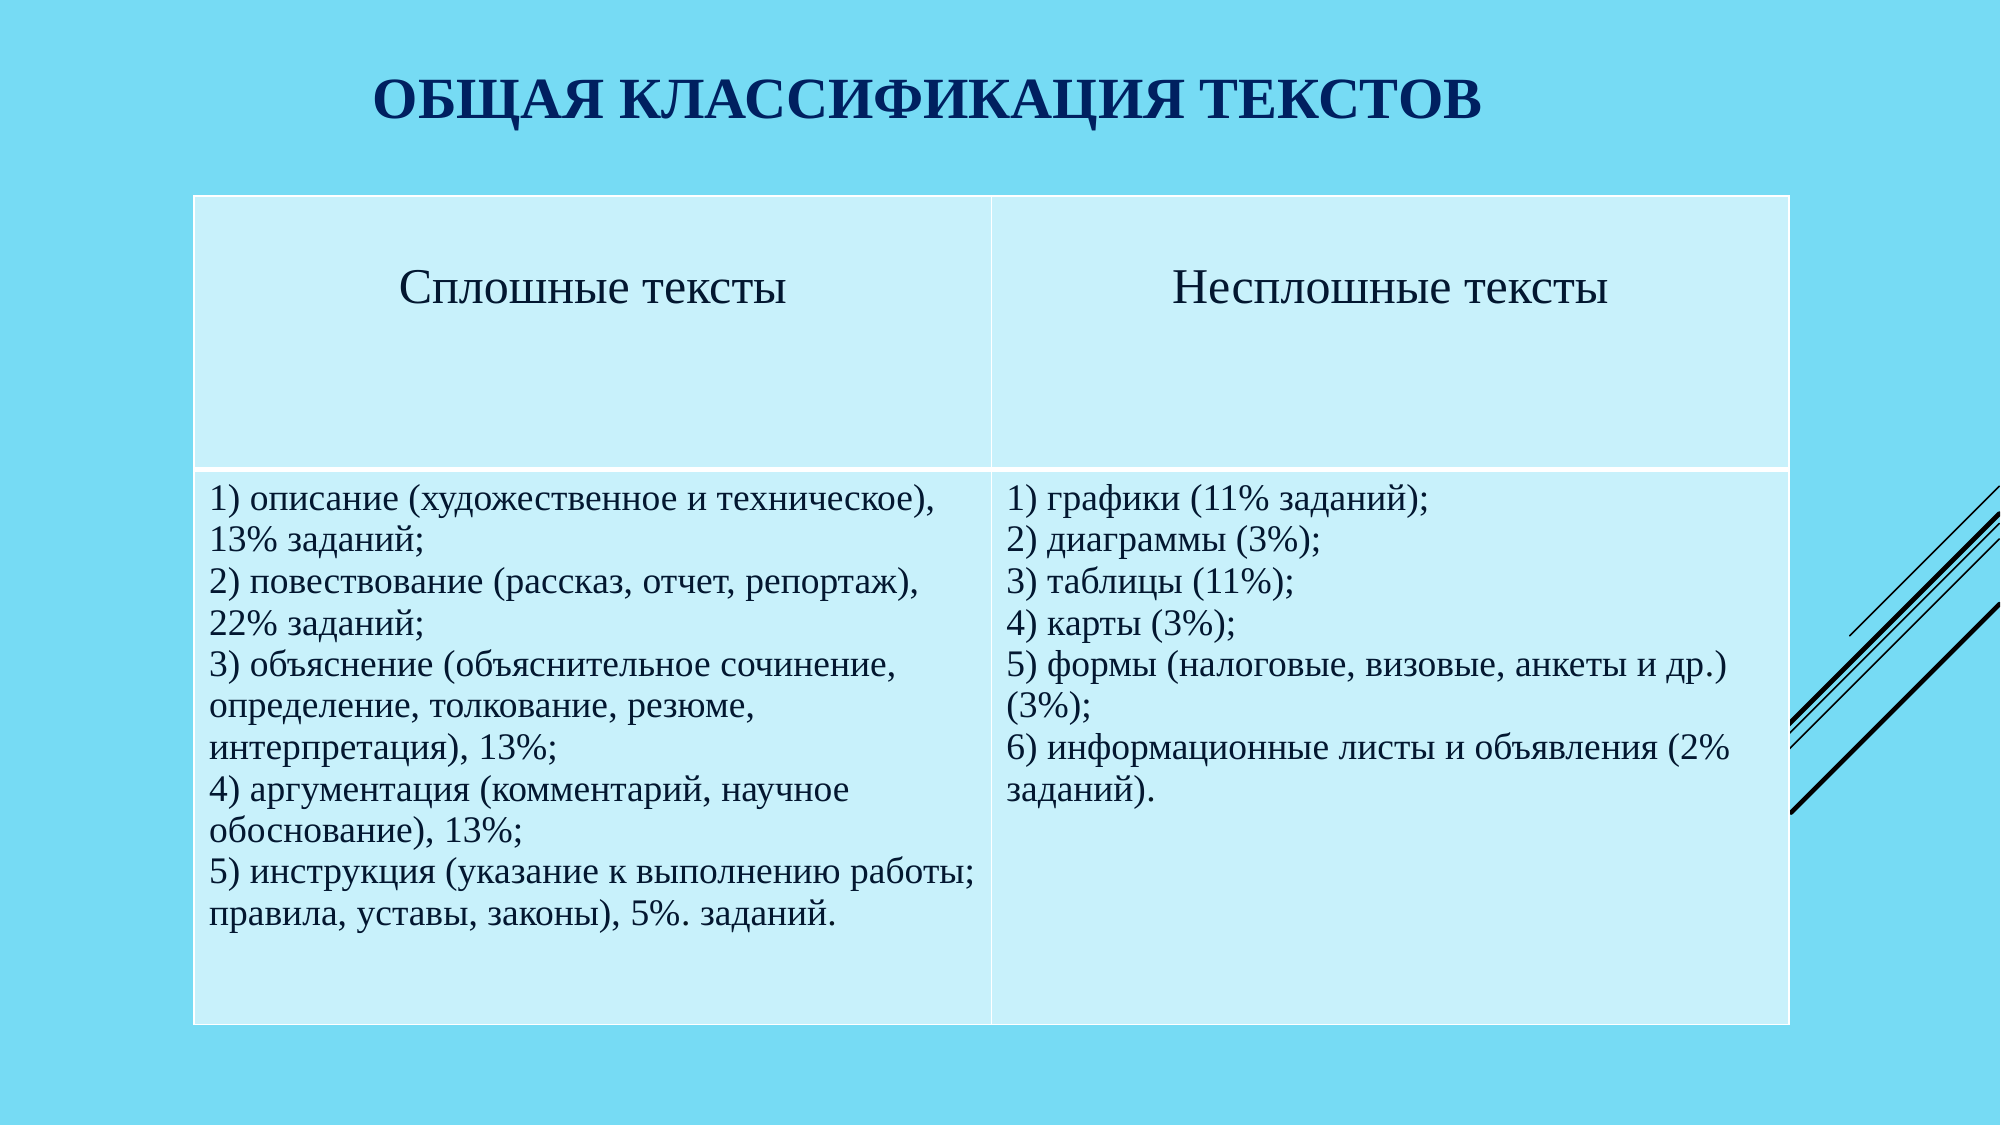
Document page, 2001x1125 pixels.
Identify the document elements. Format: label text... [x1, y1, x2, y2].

table_header Сплошные тексты [195, 197, 991, 467]
table_cell 1) описание (художественное и техническое), 13% заданий; 2) повествование (рассказ, отчет, репортаж), 22% заданий; 3) объяснение (объяснительное сочинение, определение, толкование, резюме, интерпретация), 13%; 4) аргументация (комментарий, научное обоснование), 13%; 5) инструкция (указание к выполнению работы; правила, уставы, законы), 5%. заданий. [195, 472, 991, 1024]
table_header Несплошные тексты [992, 197, 1788, 467]
text_box ОБЩАЯ КЛАССИФИКАЦИЯ ТЕКСТОВ [172, 52, 1684, 278]
table_cell 1) графики (11% заданий); 2) диаграммы (3%); 3) таблицы (11%); 4) карты (3%); 5) формы (налоговые, визовые, анкеты и др.) (3%); 6) информационные листы и объявления (2% заданий). [992, 472, 1788, 1024]
